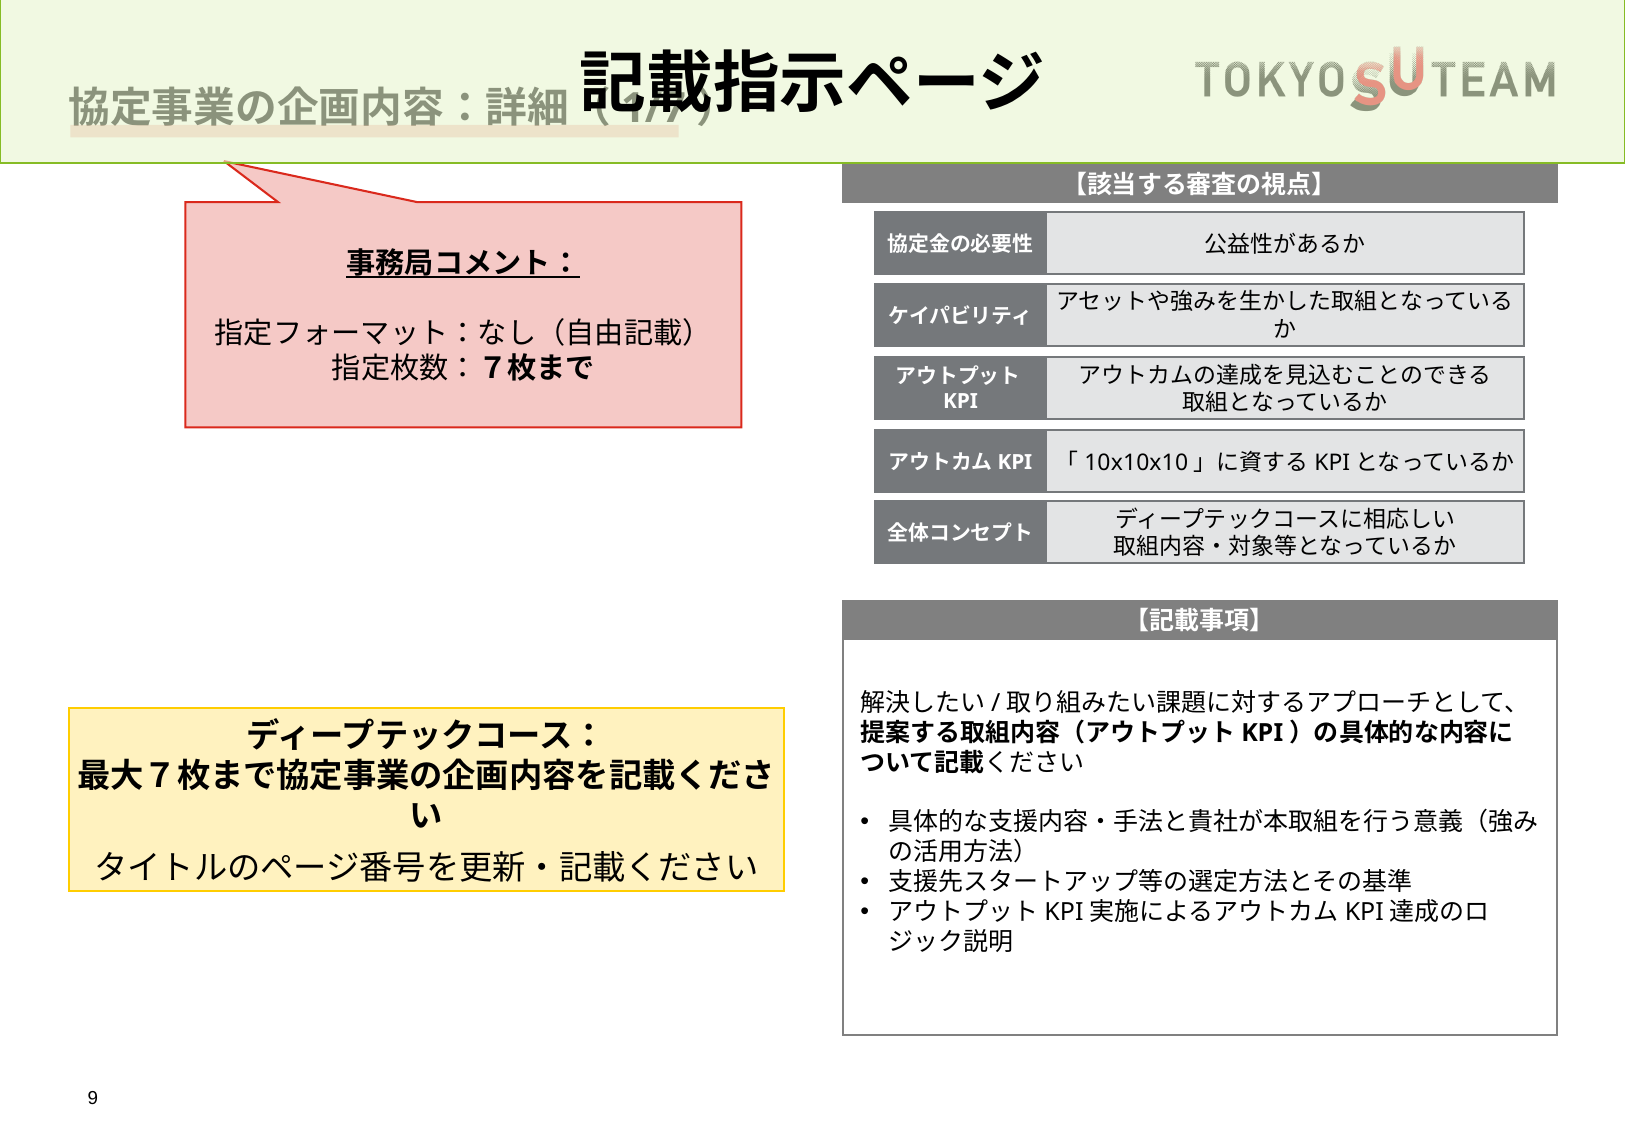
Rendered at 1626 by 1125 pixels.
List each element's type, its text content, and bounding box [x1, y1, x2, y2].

text_box 【該当する審査の視点】 [842, 165, 1557, 203]
text_box ディープテックコースに相応しい 取組内容・対象等となっているか [1047, 501, 1525, 564]
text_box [874, 356, 1525, 420]
text_box 記載指示ページ [0, 0, 1625, 164]
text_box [874, 283, 1525, 346]
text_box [842, 600, 1557, 1036]
text_box 事務局コメント： 指定フォーマット：なし（自由記載） 指定枚数：７枚まで [185, 164, 742, 428]
text_box アウトカムKPI [874, 429, 1047, 492]
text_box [874, 211, 1525, 275]
text_box 全体コンセプト [874, 501, 1047, 564]
text_box 「10x10x10」に資するKPIとなっているか [1047, 429, 1525, 492]
picture [1194, 45, 1557, 115]
text_box ディープテックコース： 最大７枚まで協定事業の企画内容を記載ください タイトルのページ番号を更新・記載ください [68, 708, 784, 892]
slide_number 9 [68, 1080, 98, 1109]
